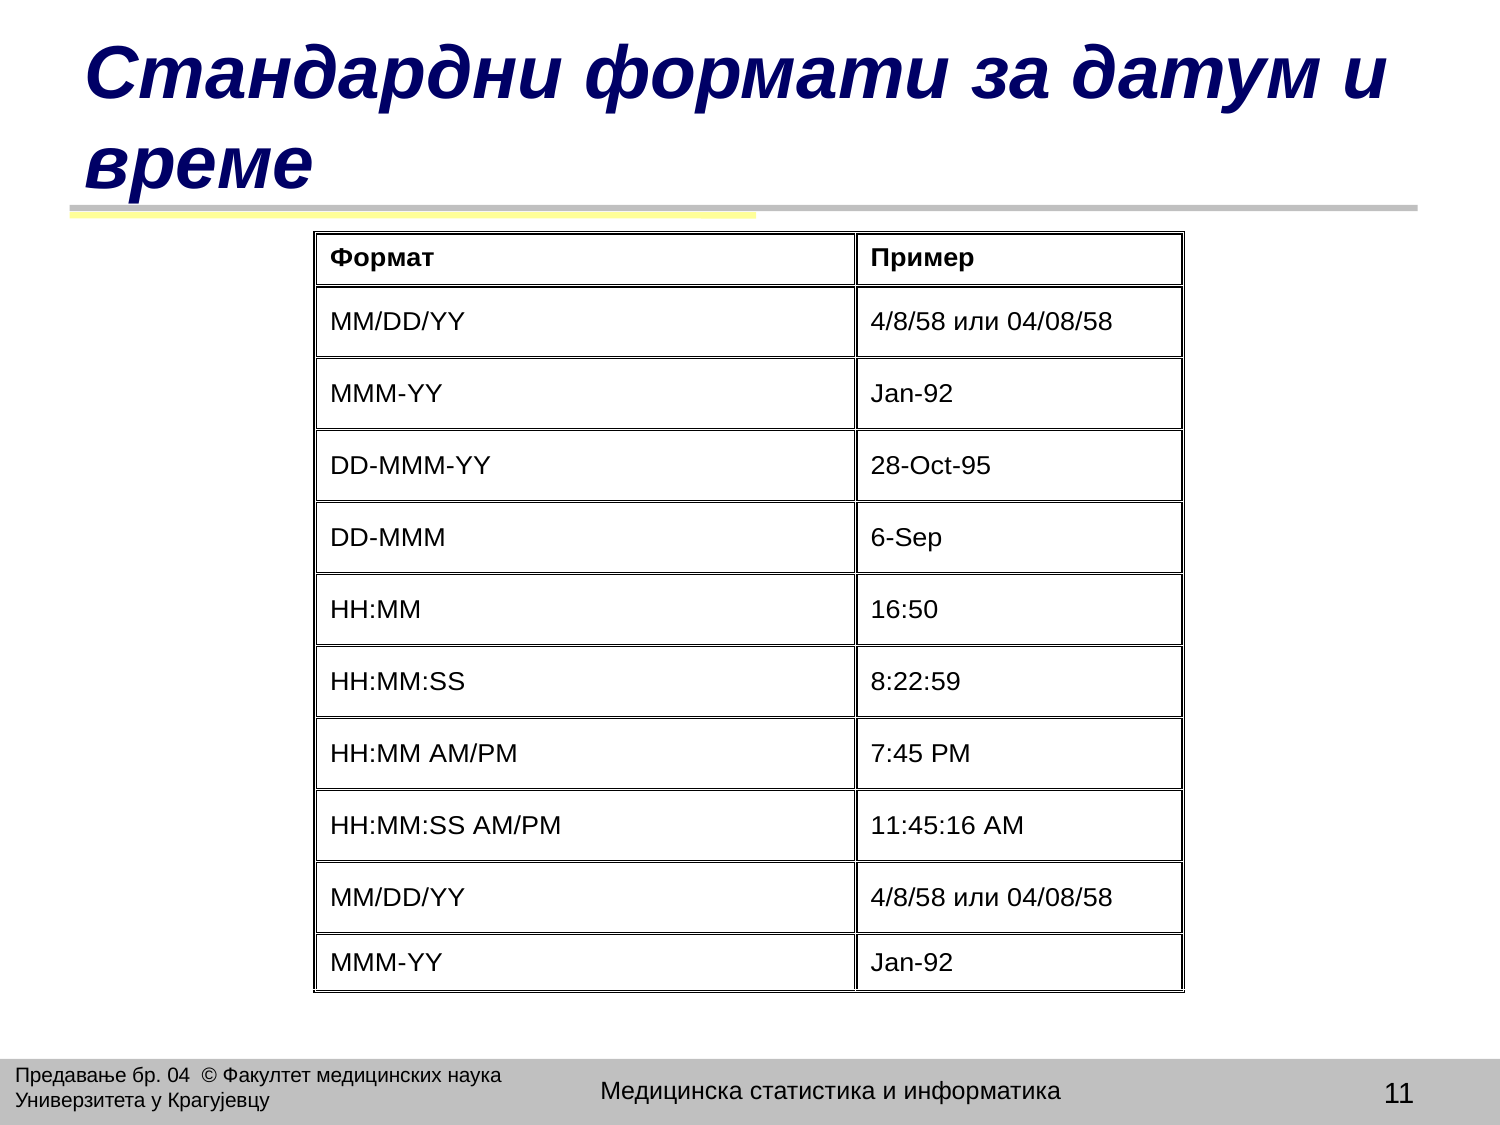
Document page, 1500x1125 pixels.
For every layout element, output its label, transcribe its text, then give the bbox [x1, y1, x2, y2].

footer Медицинска статистика и информатика [512, 1066, 1151, 1125]
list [116, 230, 1382, 1039]
slide_number 11 [1166, 1066, 1430, 1125]
title Стандардни формати за датум и време [69, 19, 1426, 208]
slide_number Предавање бр. 04 © Факултет медицинских наука Универзитета у Крагујевцу [0, 1053, 619, 1108]
